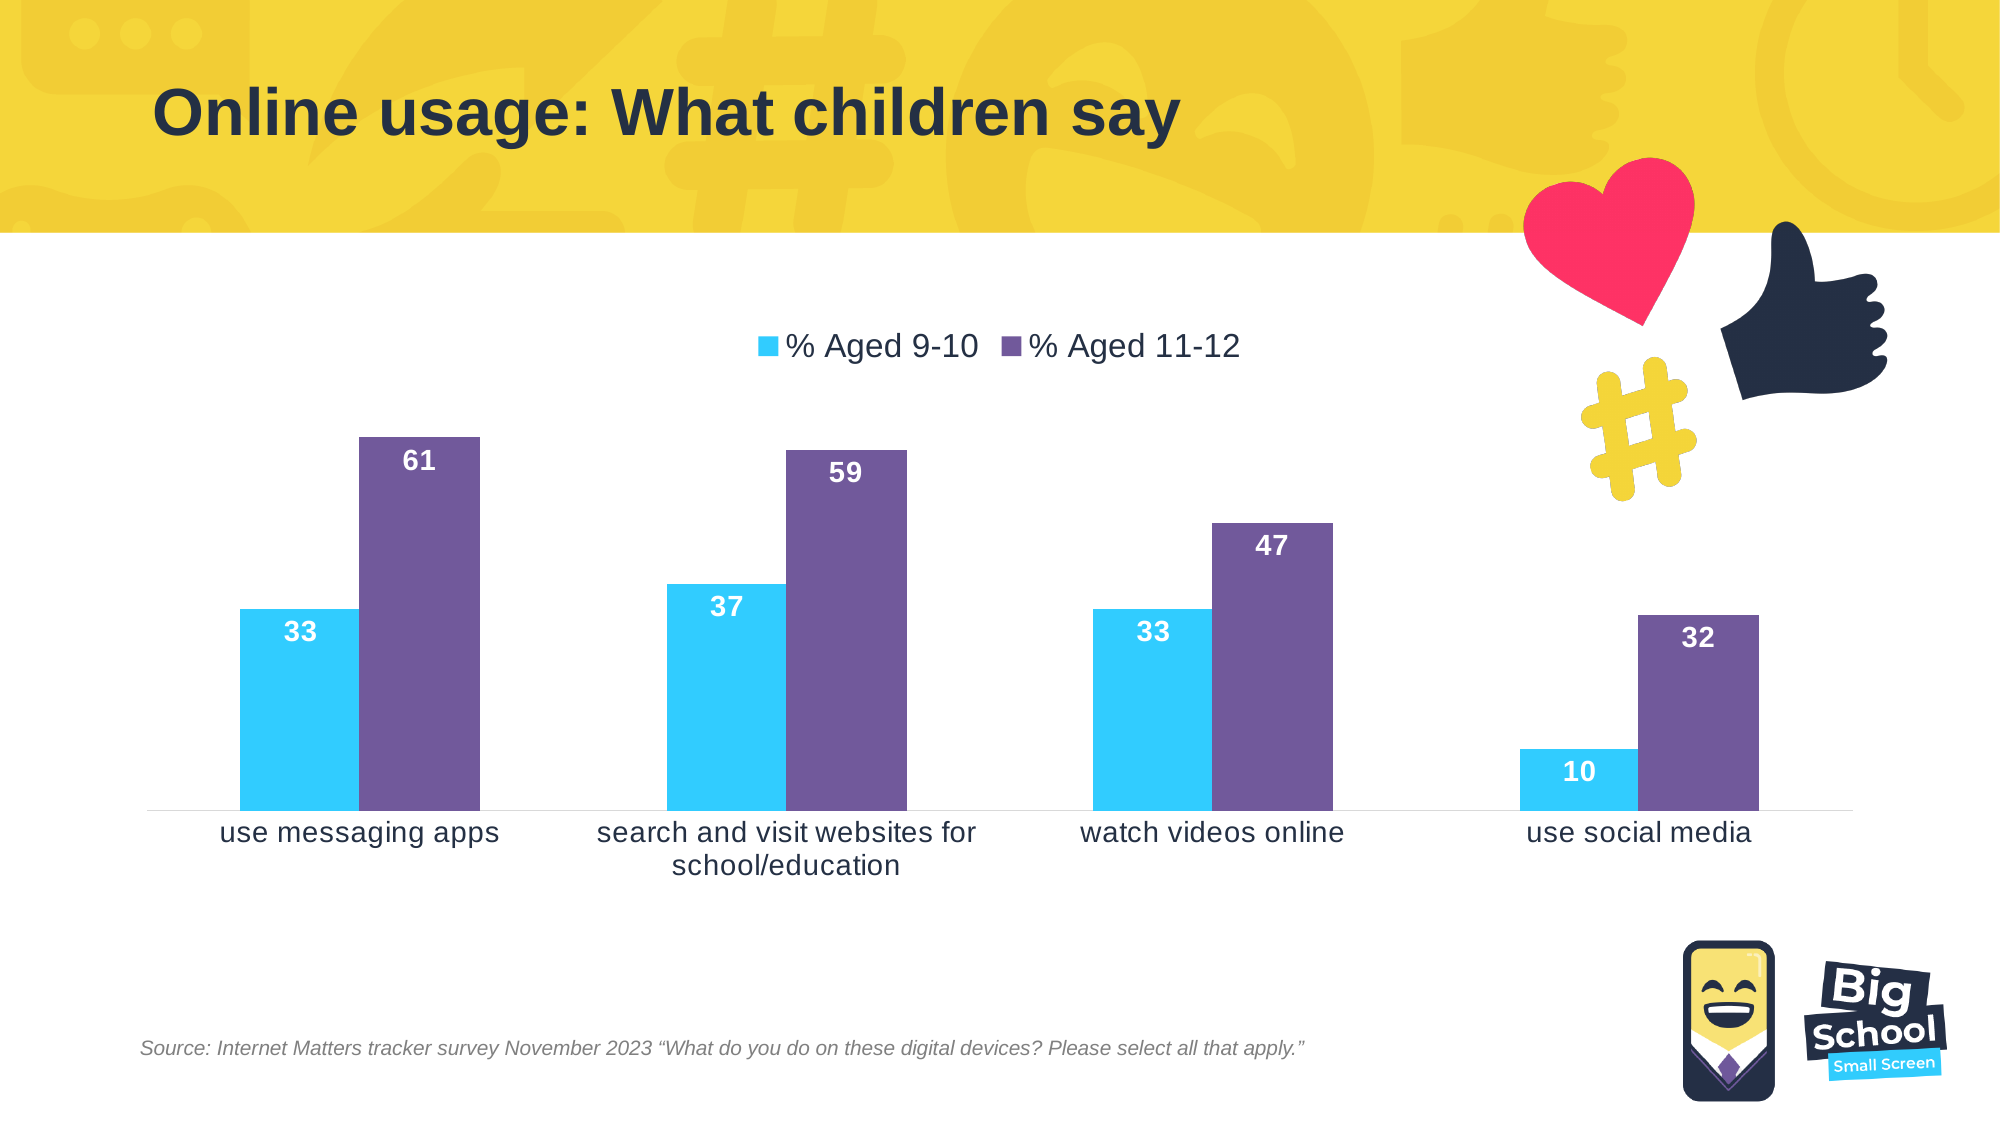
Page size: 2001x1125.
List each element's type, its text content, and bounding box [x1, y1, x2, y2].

title Online usage: What children say [137, 0, 1863, 229]
chart [111, 310, 1889, 895]
picture [0, 0, 2000, 1125]
text_box Source: Internet Matters tracker survey November 2023 “What do you do on these digital devices? Please select all that apply.” [125, 1027, 1467, 1068]
